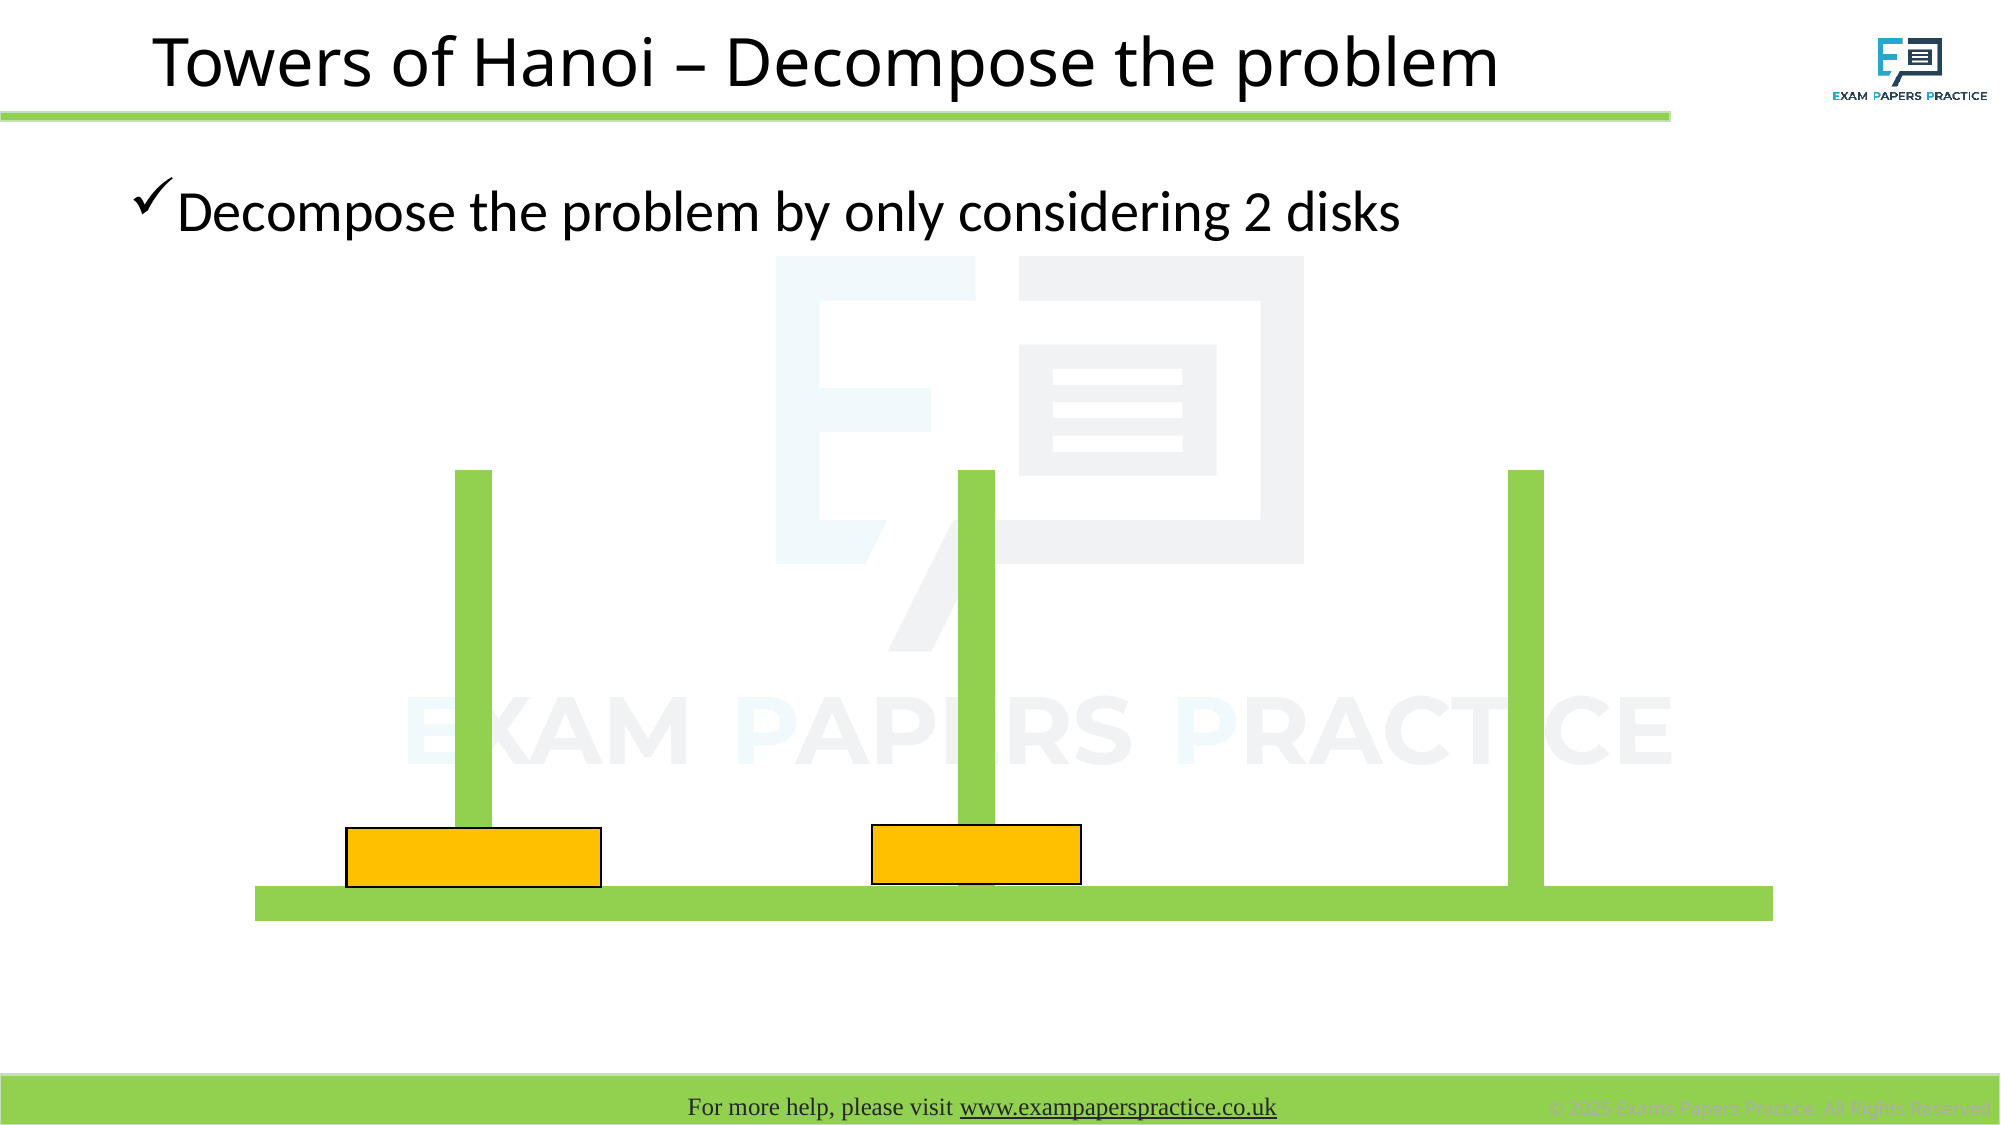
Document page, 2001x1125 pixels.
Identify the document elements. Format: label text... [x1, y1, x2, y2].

text_box [255, 886, 1773, 921]
list Decompose the problem by only considering 2 disks [113, 173, 1839, 887]
text_box [345, 827, 602, 888]
text_box [871, 824, 1082, 885]
text_box [958, 470, 995, 824]
text_box [455, 470, 492, 827]
title Towers of Hanoi – Decompose the problem [137, 59, 1863, 70]
text_box [1508, 470, 1544, 888]
